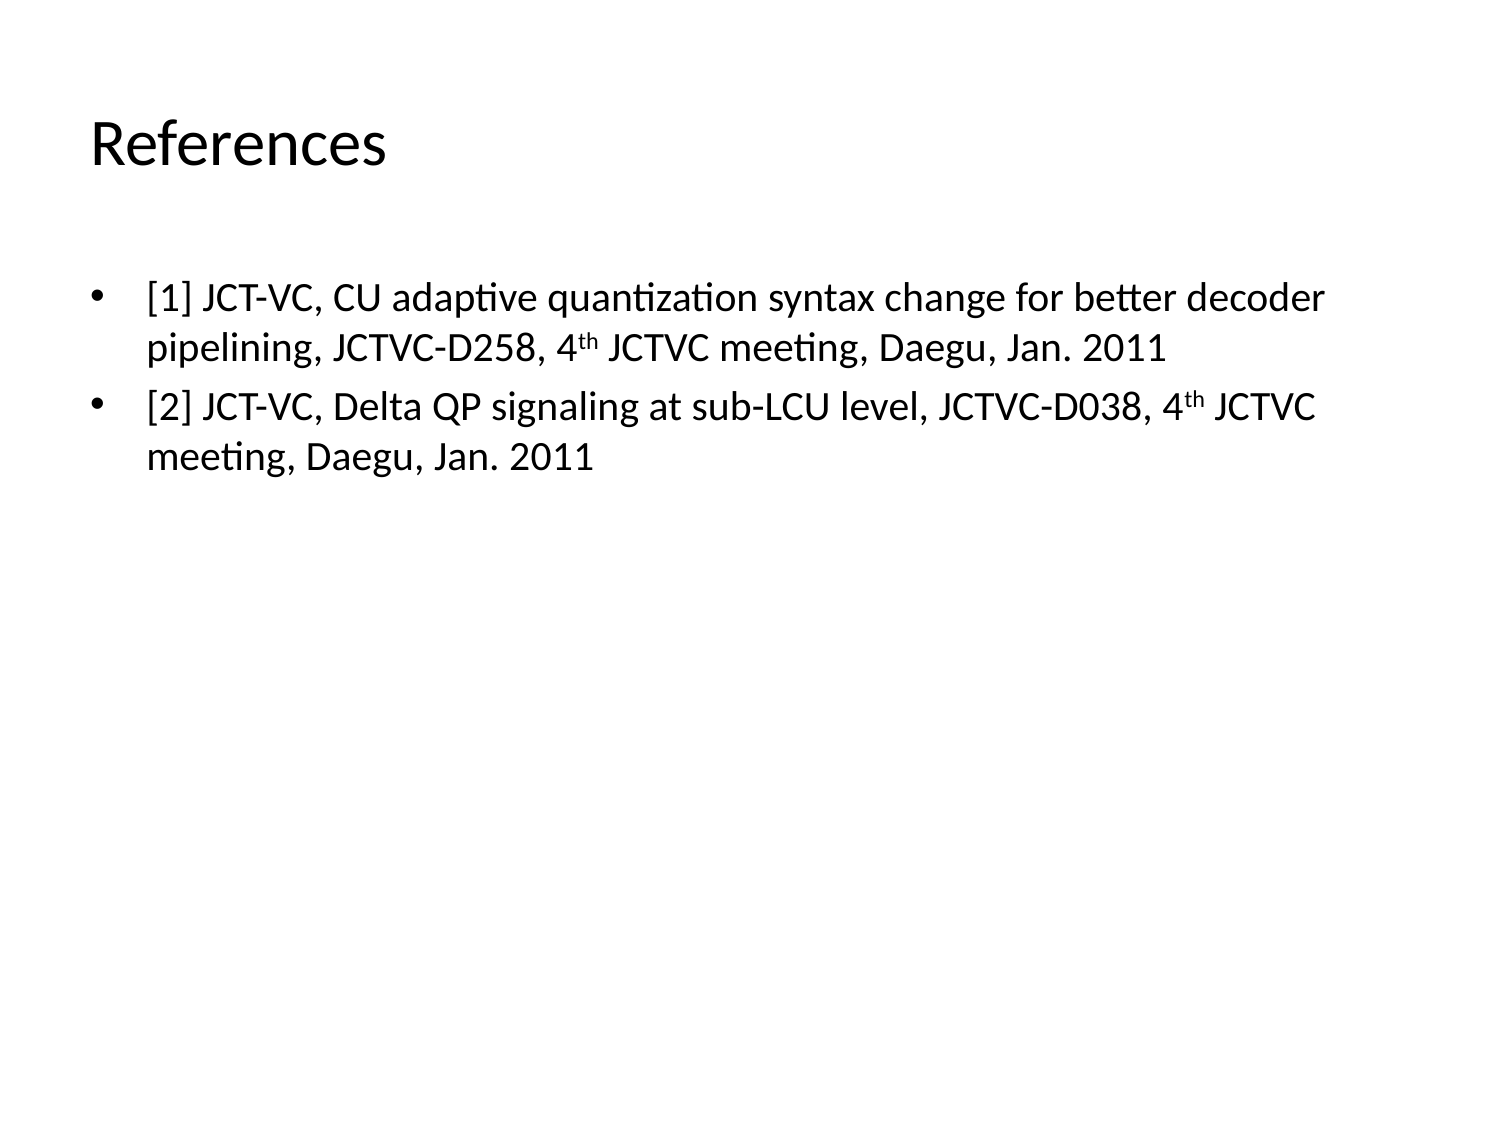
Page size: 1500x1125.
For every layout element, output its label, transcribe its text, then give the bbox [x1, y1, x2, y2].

title References [75, 45, 1425, 233]
list [1] JCT-VC, CU adaptive quantization syntax change for better decoder pipelining, JCTVC-D258, 4th JCTVC meeting, Daegu, Jan. 2011 [2] JCT-VC, Delta QP signaling at sub-LCU level, JCTVC-D038, 4th JCTVC meeting, Daegu, Jan. 2011 [75, 262, 1425, 1005]
